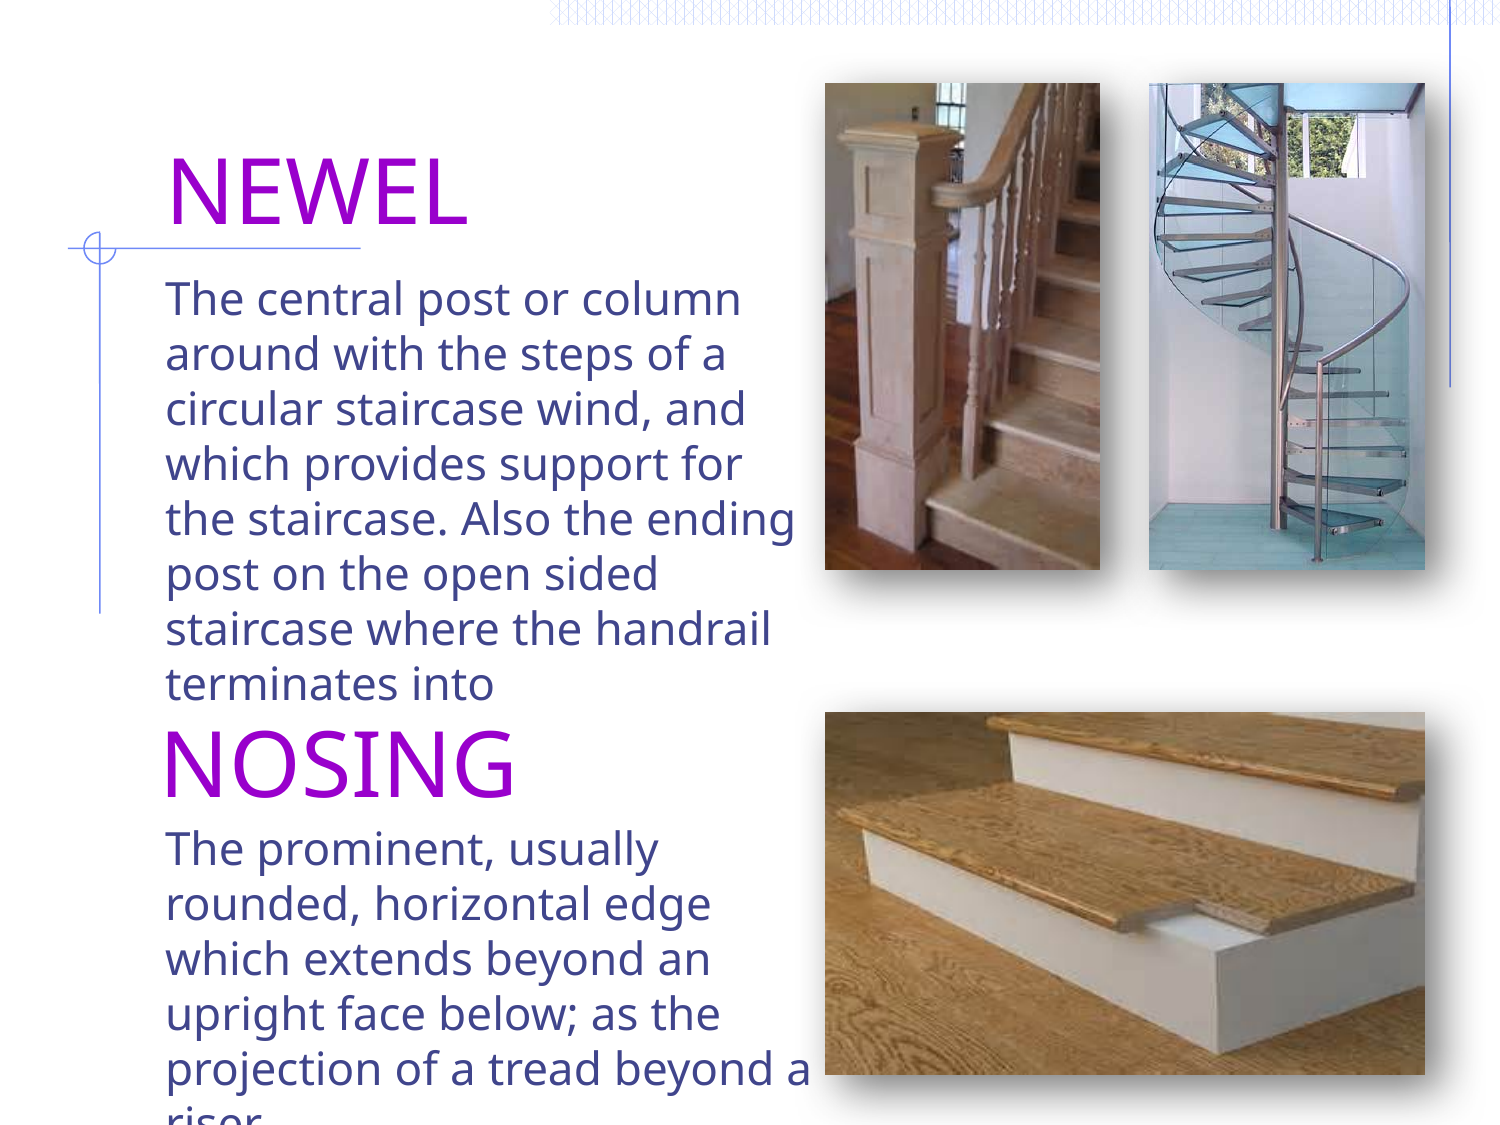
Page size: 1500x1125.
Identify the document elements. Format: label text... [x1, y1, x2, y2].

list The central post or column around with the steps of a circular staircase wind, and which provides support for the staircase. Also the ending post on the open sided staircase where the handrail terminates into [150, 262, 825, 650]
picture [824, 712, 1426, 1076]
picture [1149, 83, 1426, 571]
picture [824, 83, 1101, 571]
list The prominent, usually rounded, horizontal edge which extends beyond an upright face below; as the projection of a tread beyond a riser [150, 812, 833, 1125]
list NEWEL [150, 99, 813, 250]
list NOSING [144, 725, 814, 824]
